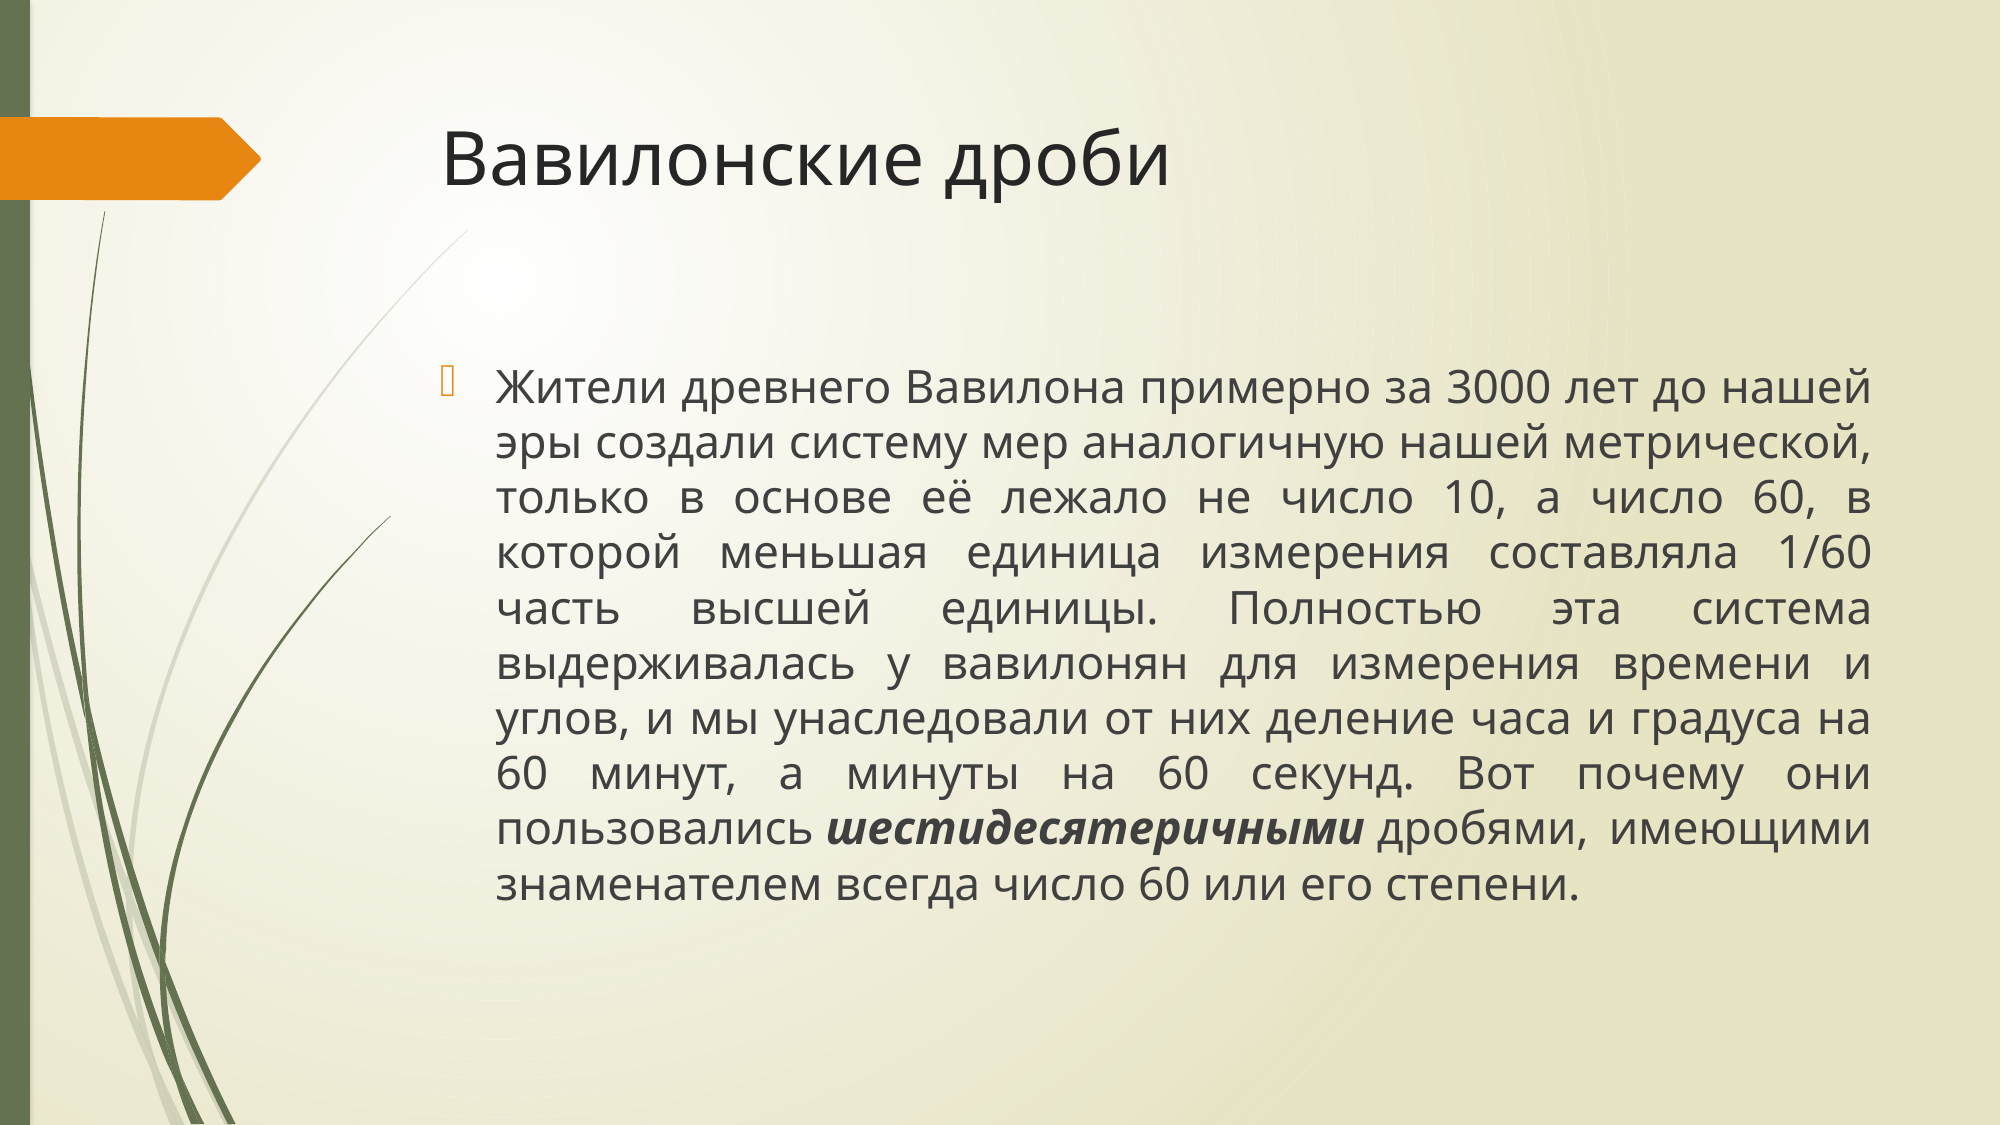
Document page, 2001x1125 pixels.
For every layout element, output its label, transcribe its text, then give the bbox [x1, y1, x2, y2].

list Жители древнего Вавилона примерно за 3000 лет до нашей эры создали систему мер аналогичную нашей метрической, только в основе её лежало не число 10, а число 60, в которой меньшая единица измерения составляла 1/60 часть высшей единицы. Полностью эта система выдерживалась у вавилонян для измерения времени и углов, и мы унаследовали от них деление часа и градуса на 60 минут, а минуты на 60 секунд. Вот почему они пользовались шестидесятеричными дробями, имеющими знаменателем всегда число 60 или его степени. [424, 350, 1888, 970]
title Вавилонские дроби [425, 102, 1888, 313]
